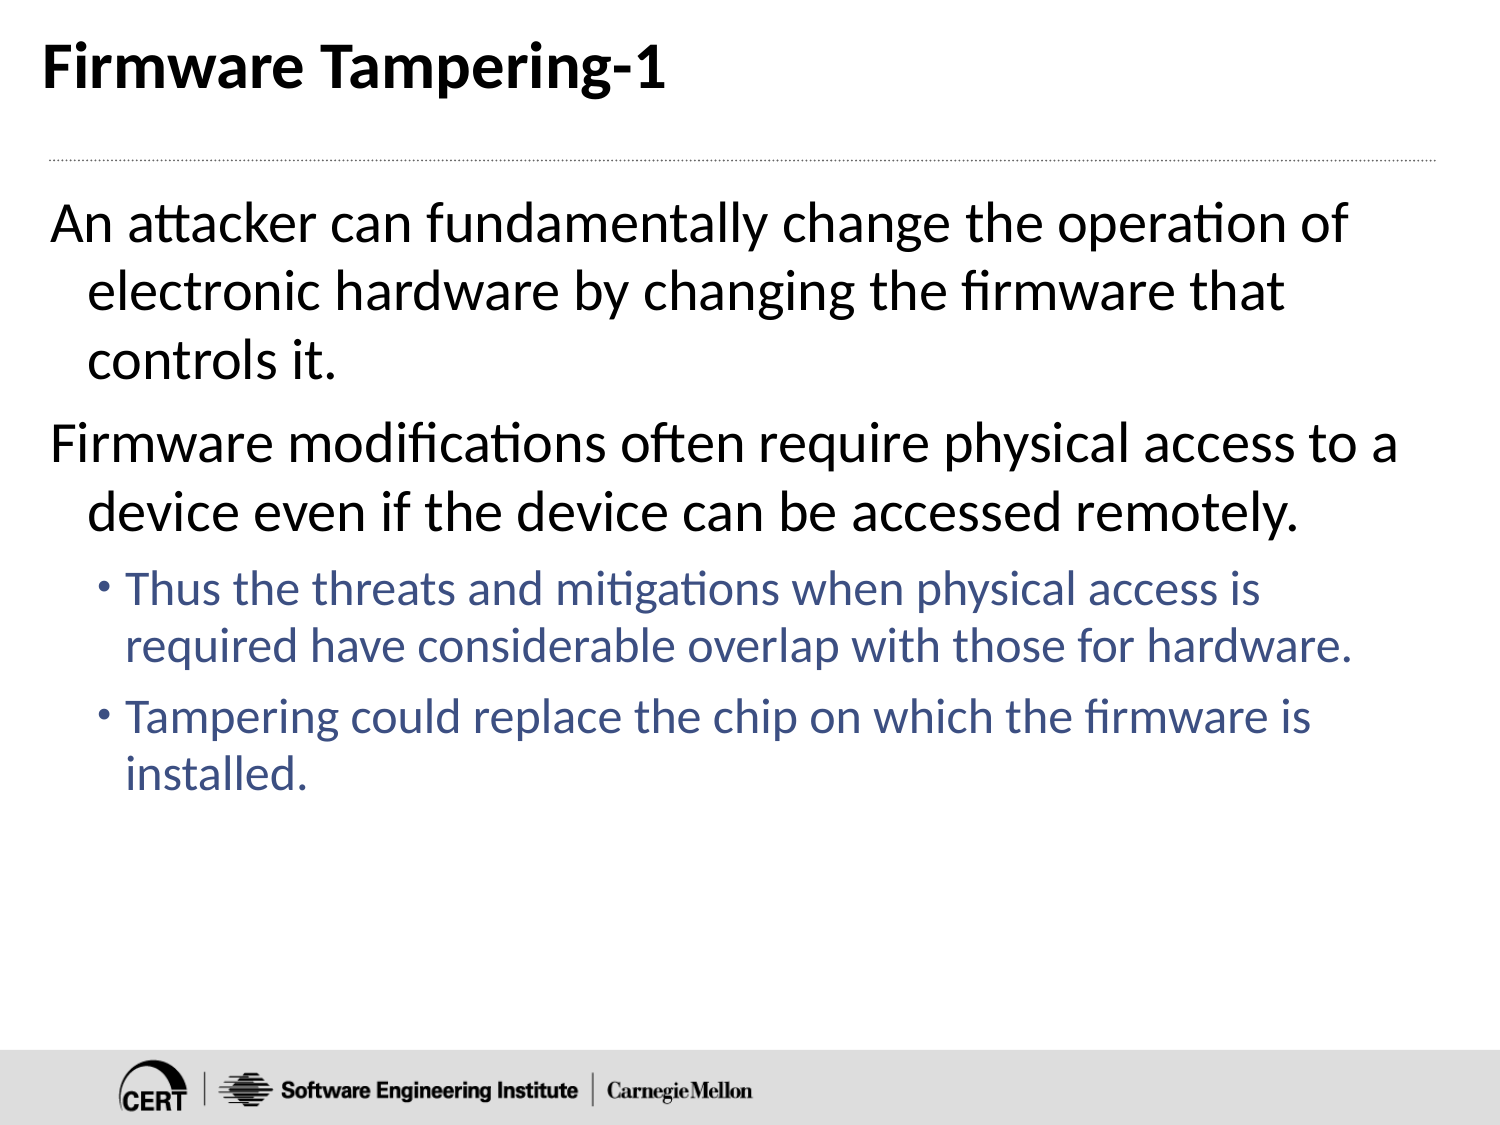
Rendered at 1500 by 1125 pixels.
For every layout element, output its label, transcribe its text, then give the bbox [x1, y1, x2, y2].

picture [102, 1056, 765, 1117]
title Firmware Tampering-1 [42, 37, 1434, 155]
list An attacker can fundamentally change the operation of electronic hardware by changing the firmware that controls it. Firmware modifications often require physical access to a device even if the device can be accessed remotely. Thus the threats and mitigations when physical access is required have considerable overlap with those for hardware. Tampering could replace the chip on which the firmware is installed. [49, 187, 1438, 1001]
